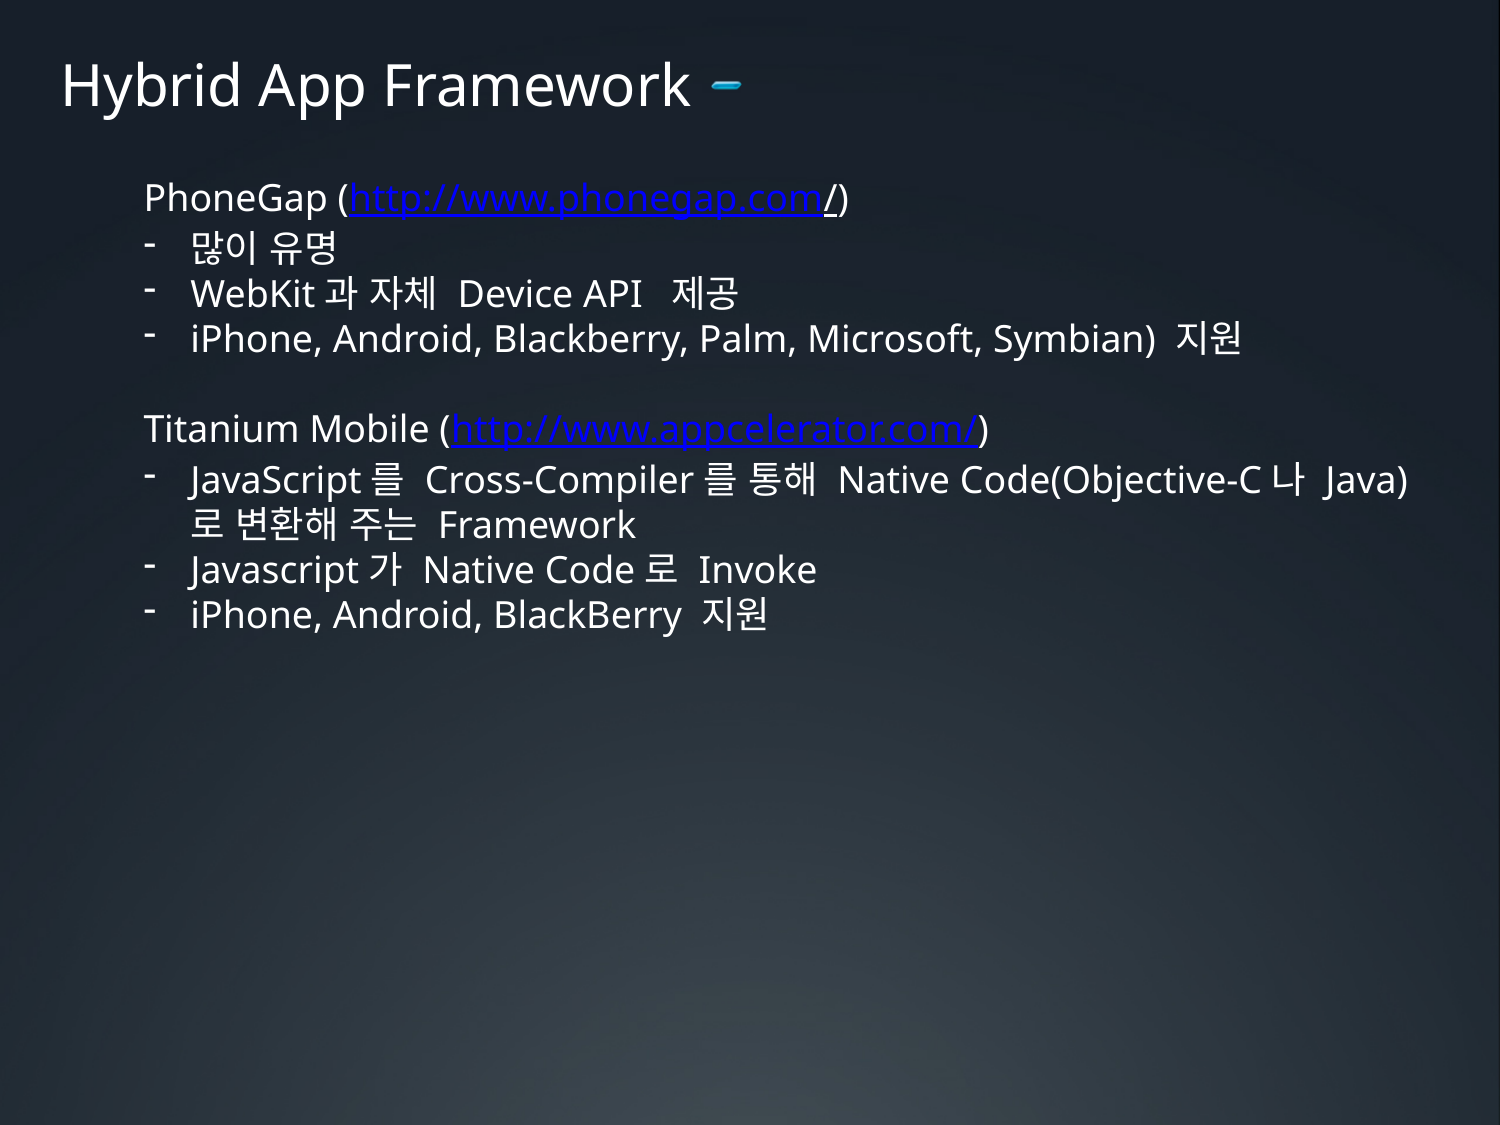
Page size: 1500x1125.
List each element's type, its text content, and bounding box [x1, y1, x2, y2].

text_box PhoneGap (http://www.phonegap.com/) 많이 유명 WebKit과 자체 Device API 제공 iPhone, Android, Blackberry, Palm, Microsoft, Symbian) 지원 Titanium Mobile (http://www.appcelerator.com/) JavaScript를 Cross-Compiler를 통해 Native Code(Objective-C나 Java)로 변환해 주는 Framework Javascript가 Native Code로 Invoke iPhone, Android, BlackBerry 지원 [128, 166, 1447, 734]
text_box Hybrid App Framework [45, 40, 925, 126]
picture [0, 0, 1500, 1125]
